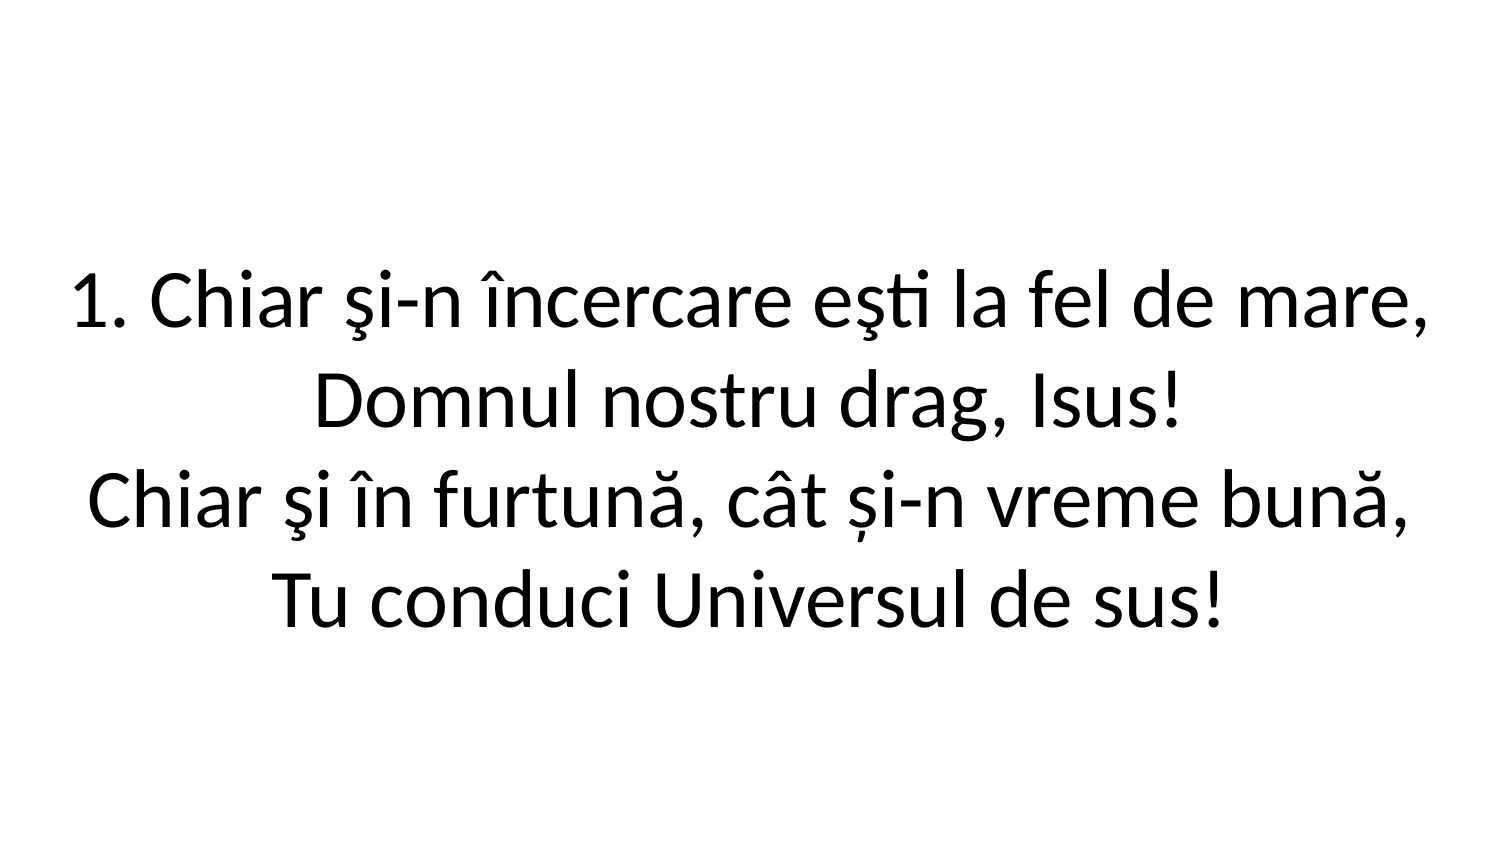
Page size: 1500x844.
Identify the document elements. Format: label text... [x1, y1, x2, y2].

text_box 1. Chiar şi-n încercare eşti la fel de mare, Domnul nostru drag, Isus! Chiar şi în furtună, cât și-n vreme bună, Tu conduci Universul de sus! [52, 192, 1448, 652]
